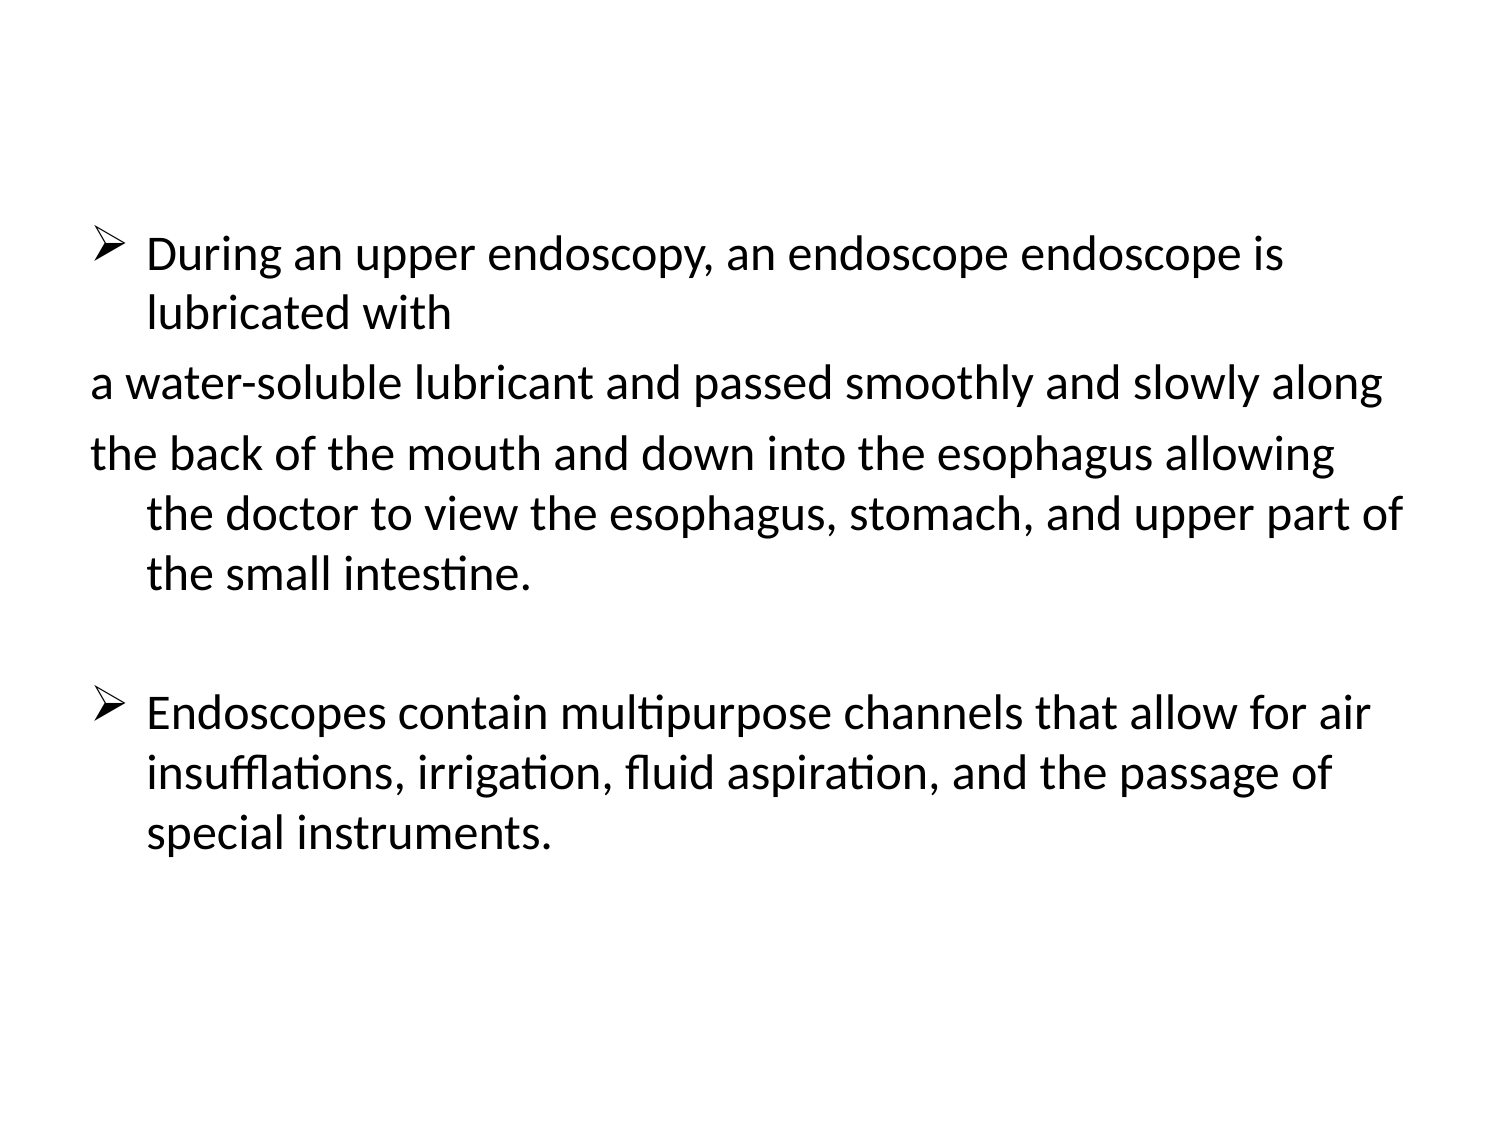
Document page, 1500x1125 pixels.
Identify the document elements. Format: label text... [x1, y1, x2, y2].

list During an upper endoscopy, an endoscope endoscope is lubricated with a water-soluble lubricant and passed smoothly and slowly along the back of the mouth and down into the esophagus allowing the doctor to view the esophagus, stomach, and upper part of the small intestine. Endoscopes contain multipurpose channels that allow for air insufflations, irrigation, fluid aspiration, and the passage of special instruments. [75, 212, 1425, 875]
